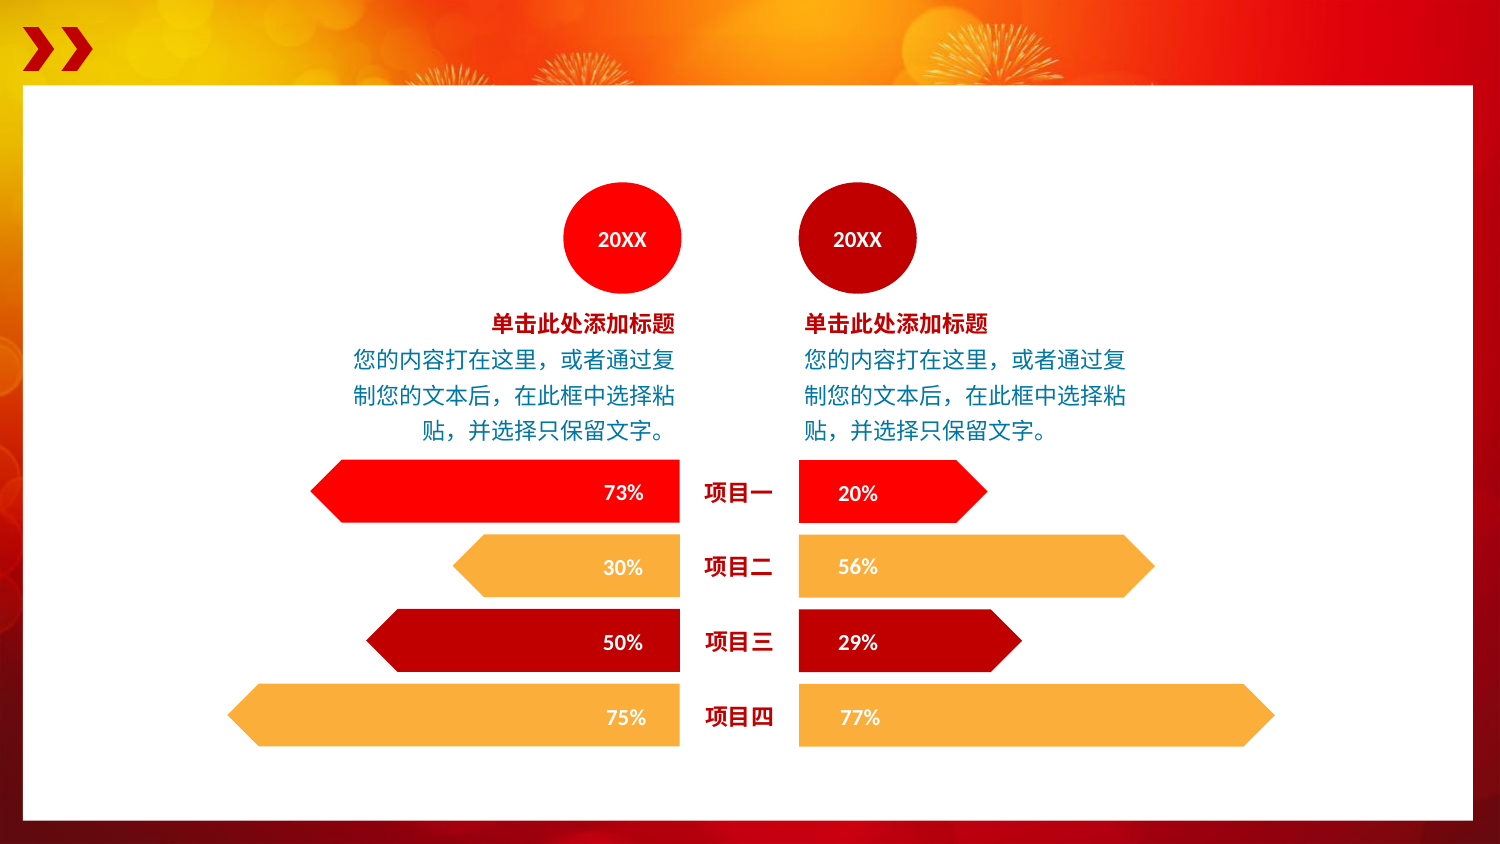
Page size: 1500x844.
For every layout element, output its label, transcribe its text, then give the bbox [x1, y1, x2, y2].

text_box 29% [826, 621, 890, 661]
text_box 项目三 [693, 621, 786, 661]
text_box 75% [594, 696, 658, 736]
text_box [366, 608, 680, 672]
text_box 单击此处添加标题 您的内容打在这里，或者通过复制您的文本后，在此框中选择粘贴，并选择只保留文字。 [344, 298, 682, 448]
text_box [798, 534, 1155, 598]
text_box [799, 683, 1275, 747]
text_box 项目二 [693, 546, 786, 586]
text_box 单击此处添加标题 您的内容打在这里，或者通过复制您的文本后，在此框中选择粘贴，并选择只保留文字。 [798, 298, 1137, 448]
text_box 77% [828, 696, 892, 736]
text_box [798, 609, 1023, 673]
text_box [452, 534, 680, 598]
text_box 20XX [798, 182, 917, 294]
text_box 20XX [563, 182, 682, 294]
text_box [799, 460, 988, 523]
text_box 30% [591, 546, 655, 586]
text_box 项目一 [693, 472, 786, 512]
picture [0, 0, 1500, 844]
text_box 50% [591, 621, 655, 661]
text_box 项目四 [693, 696, 786, 736]
text_box [310, 459, 680, 523]
text_box [227, 683, 680, 747]
text_box 73% [592, 471, 656, 511]
text_box 20% [826, 472, 890, 512]
text_box 56% [826, 546, 890, 585]
